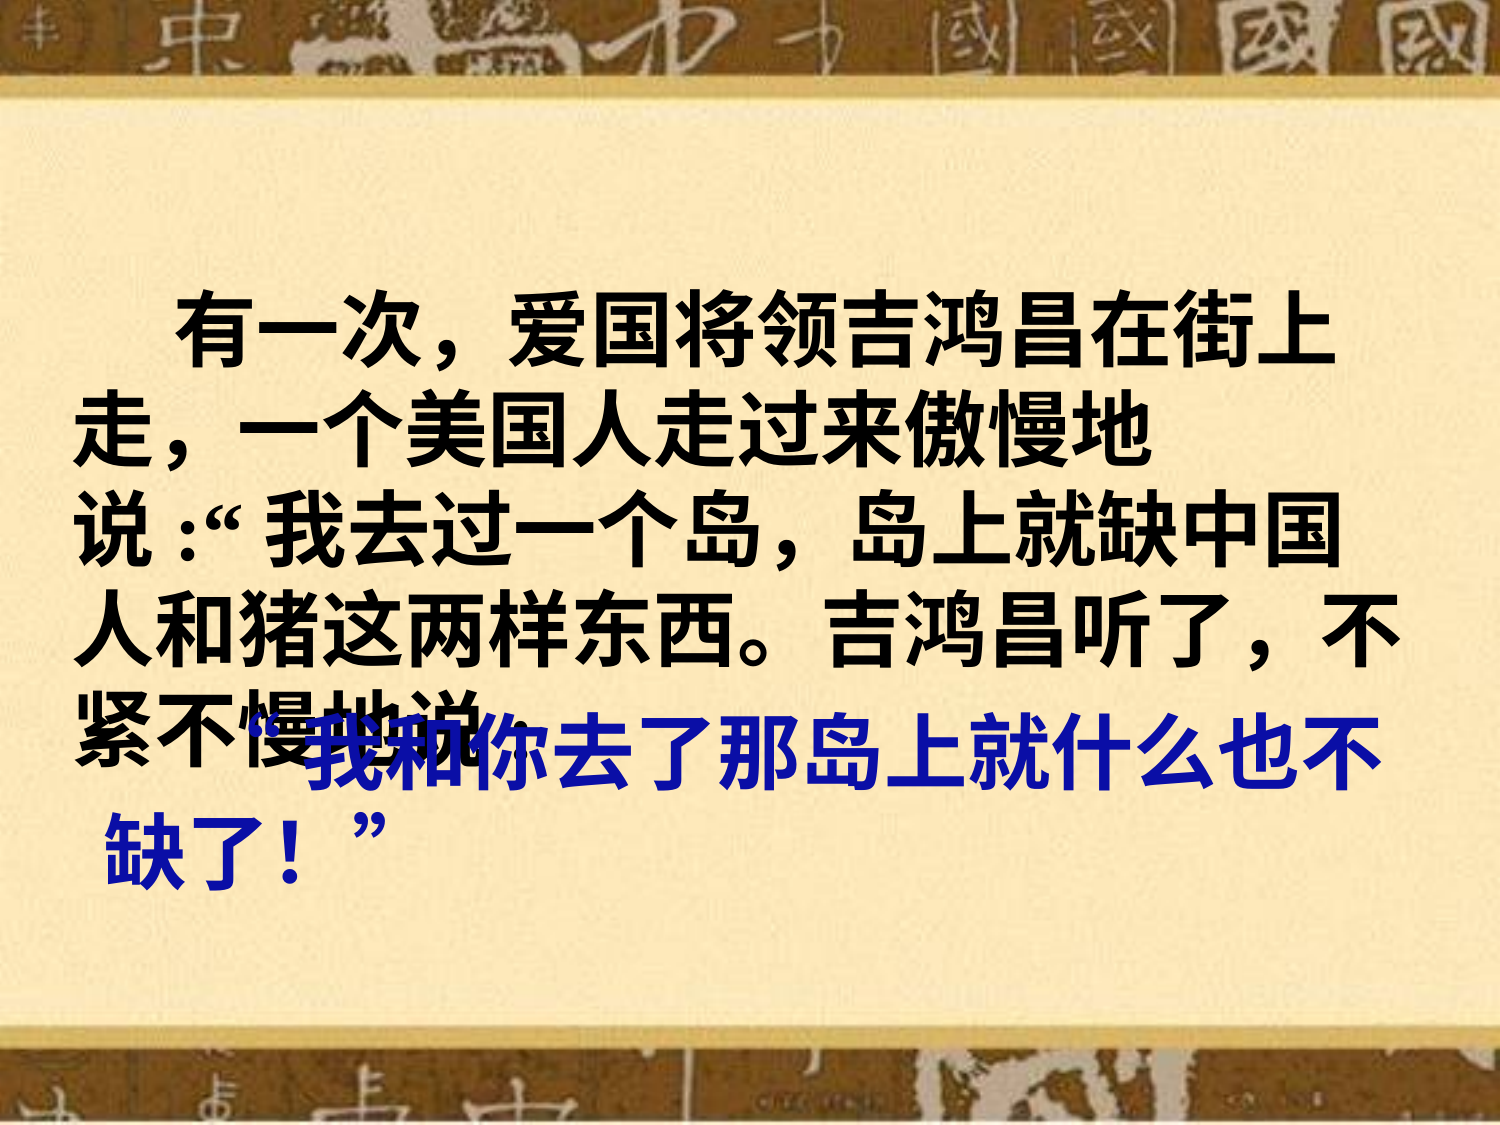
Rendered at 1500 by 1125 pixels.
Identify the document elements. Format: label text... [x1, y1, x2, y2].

picture [0, 0, 1500, 1125]
text_box “我和你去了那岛上就什么也不缺了！” [88, 692, 1424, 908]
list 有一次，爱国将领吉鸿昌在街上走，一个美国人走过来傲慢地说:“我去过一个岛，岛上就缺中国人和猪这两样东西。吉鸿昌听了，不紧不慢地说: [0, 220, 1436, 929]
